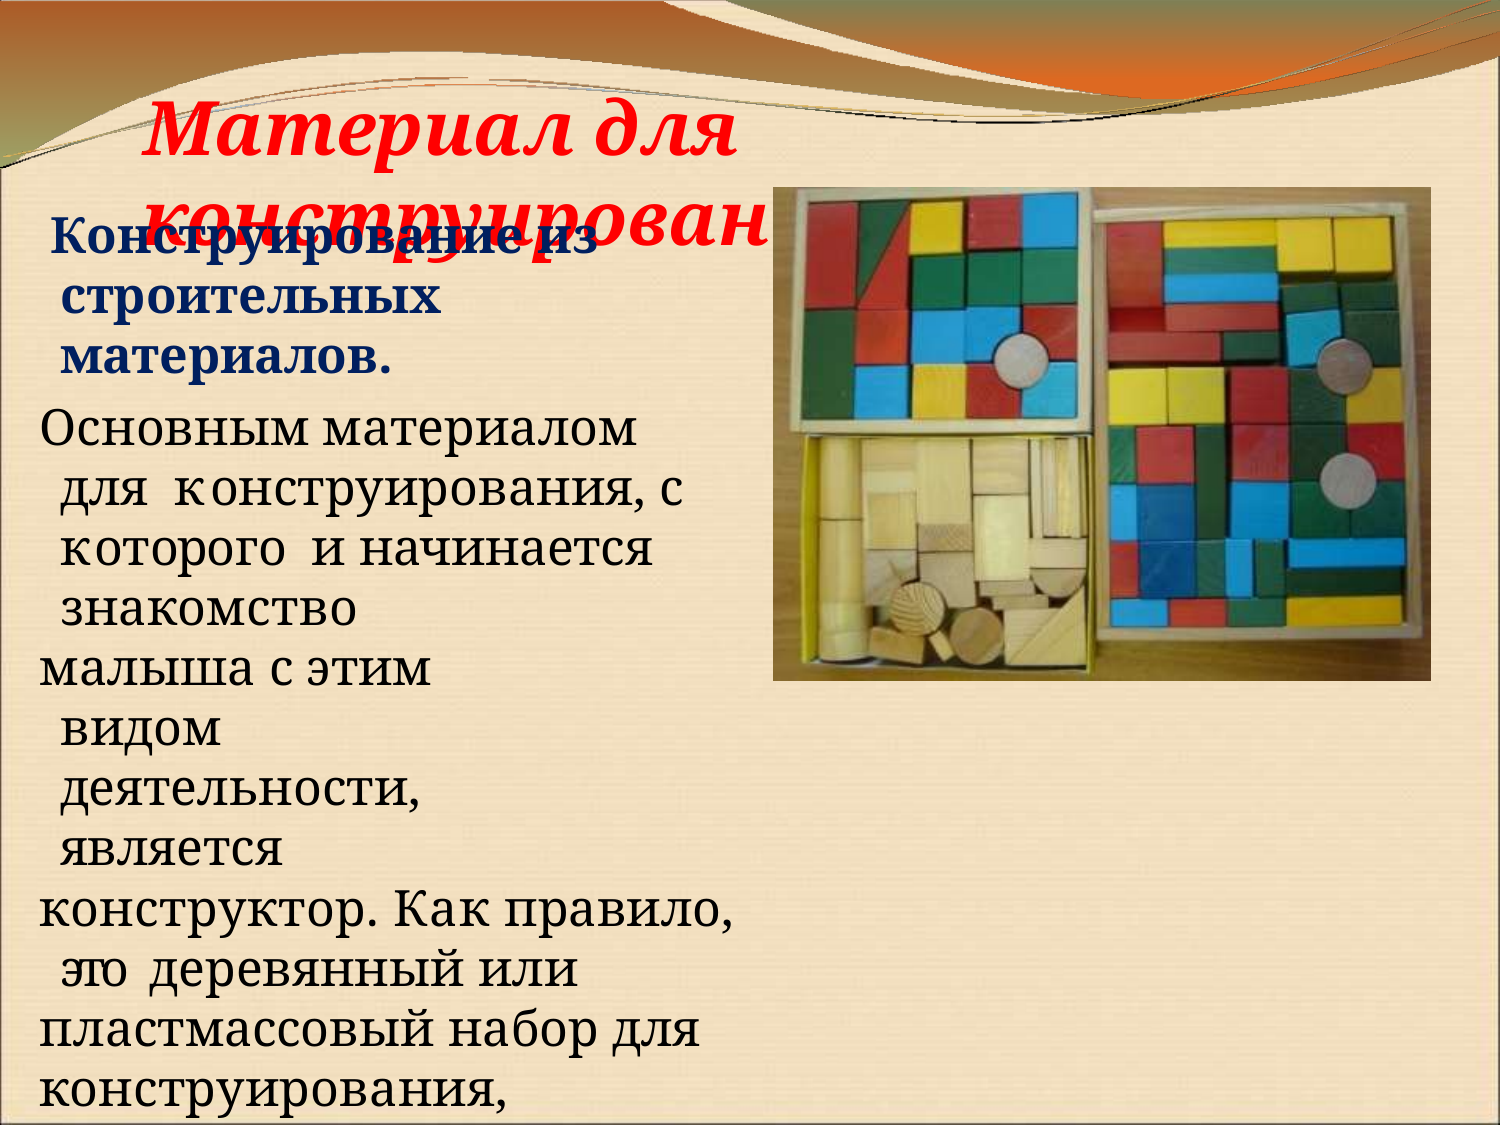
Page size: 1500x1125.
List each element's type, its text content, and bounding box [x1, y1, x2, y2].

text_box Конструирование из строительных материалов. Основным материалом для конструирования, с которого и начинается знакомство малыша с этим видом деятельности, является конструктор. Как правило, это деревянный или пластмассовый набор для конструирования, состоящий из различных геометрических фигур (пластин, кубиков, призм, цилиндров разных размеров и цветов). [37, 201, 756, 1125]
title Материал для конструирования [140, 78, 1376, 269]
picture [0, 0, 1500, 1125]
